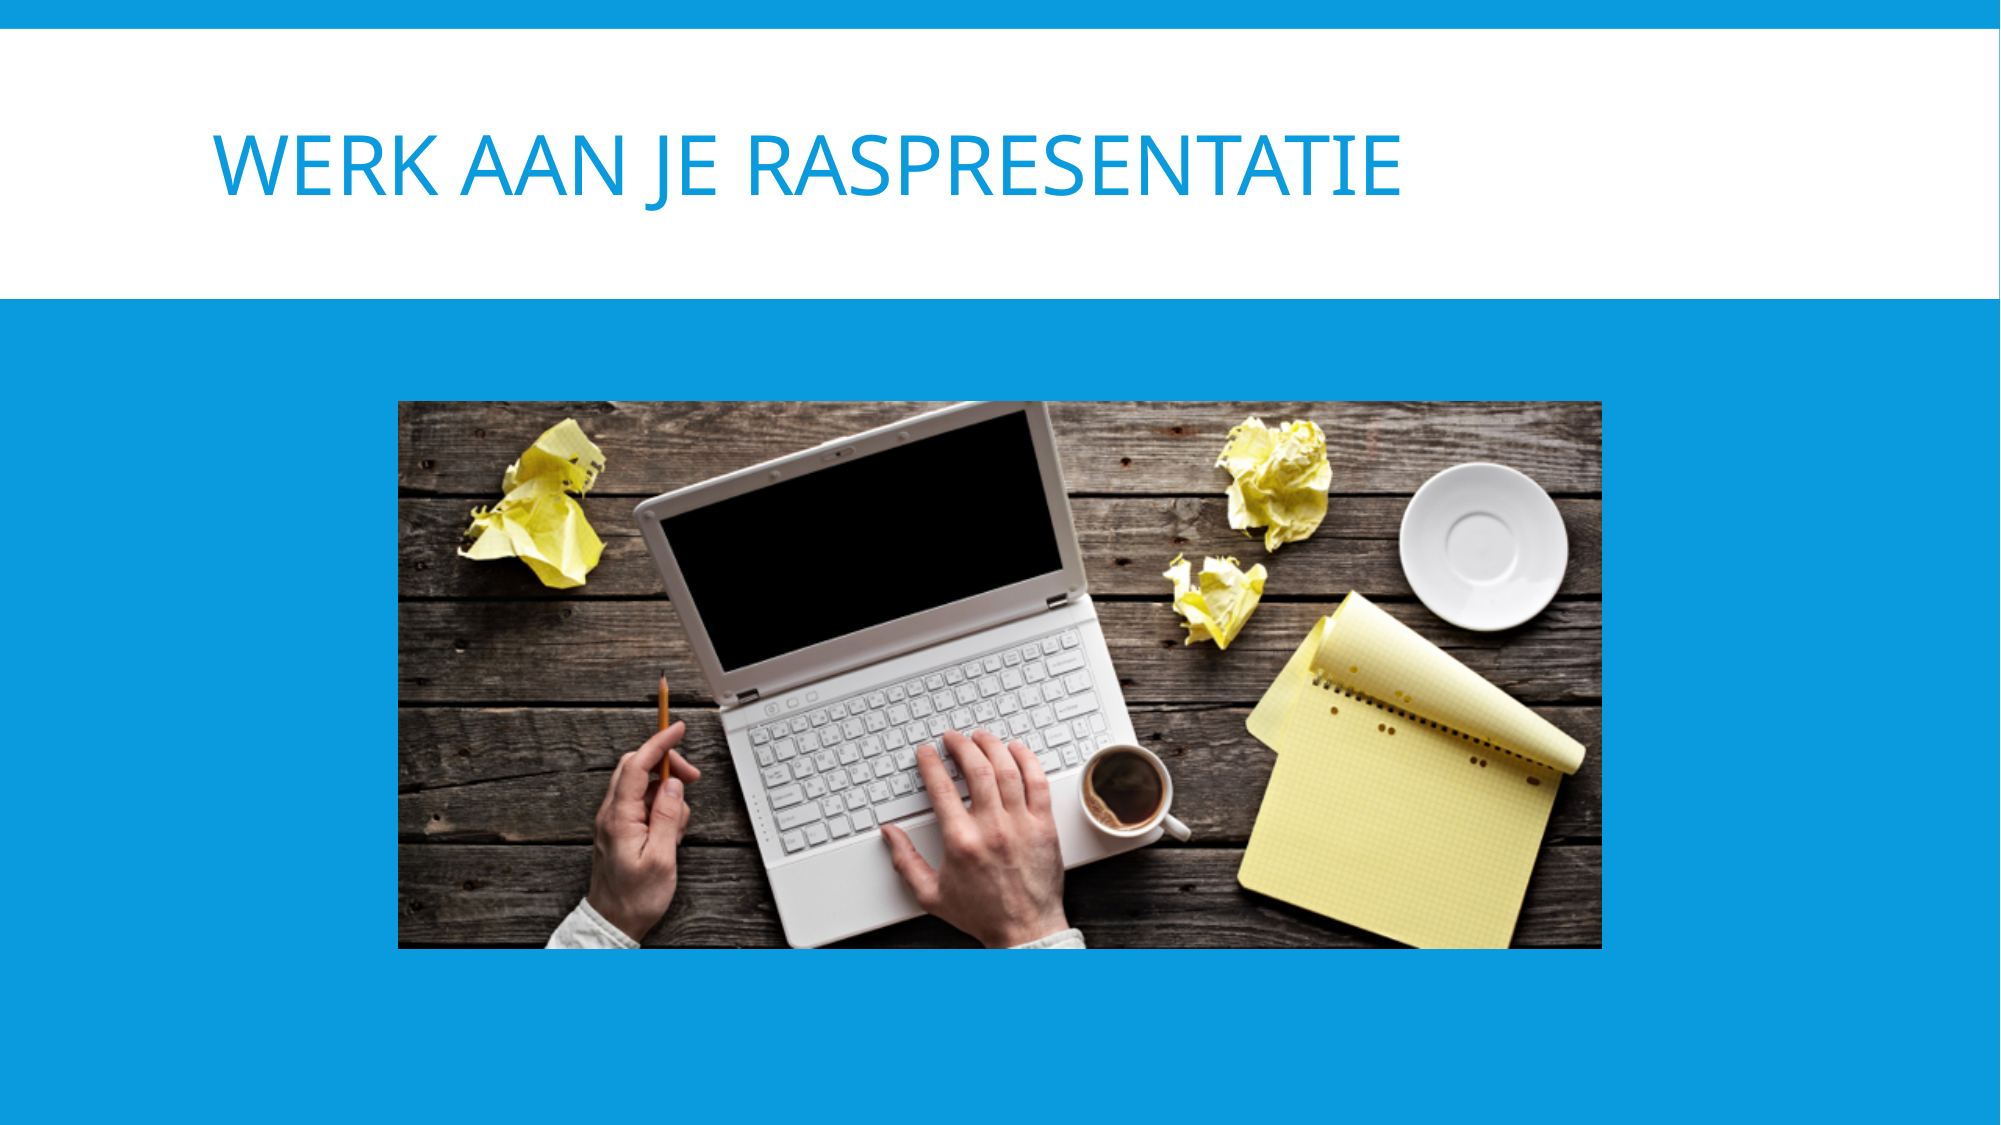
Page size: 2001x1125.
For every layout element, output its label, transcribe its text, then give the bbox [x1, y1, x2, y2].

title Werk aan je raspresentatie [197, 46, 1803, 295]
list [398, 401, 1602, 949]
